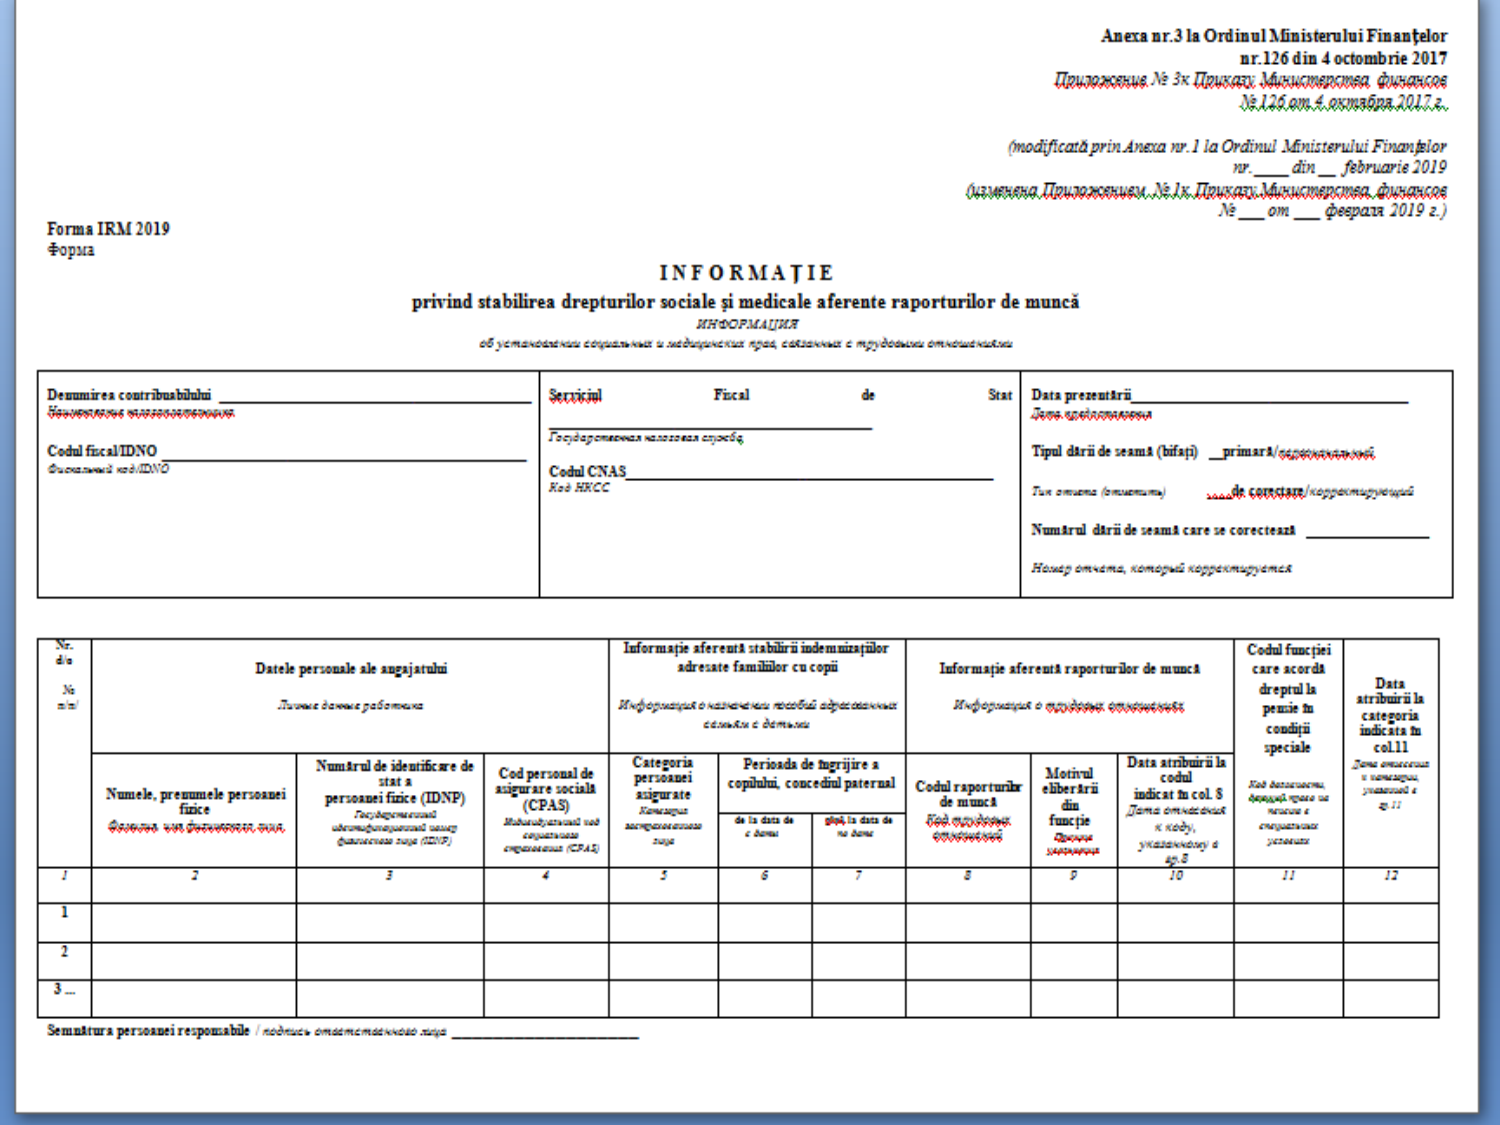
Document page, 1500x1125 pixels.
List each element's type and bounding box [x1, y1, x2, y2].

list [0, 0, 1500, 1125]
